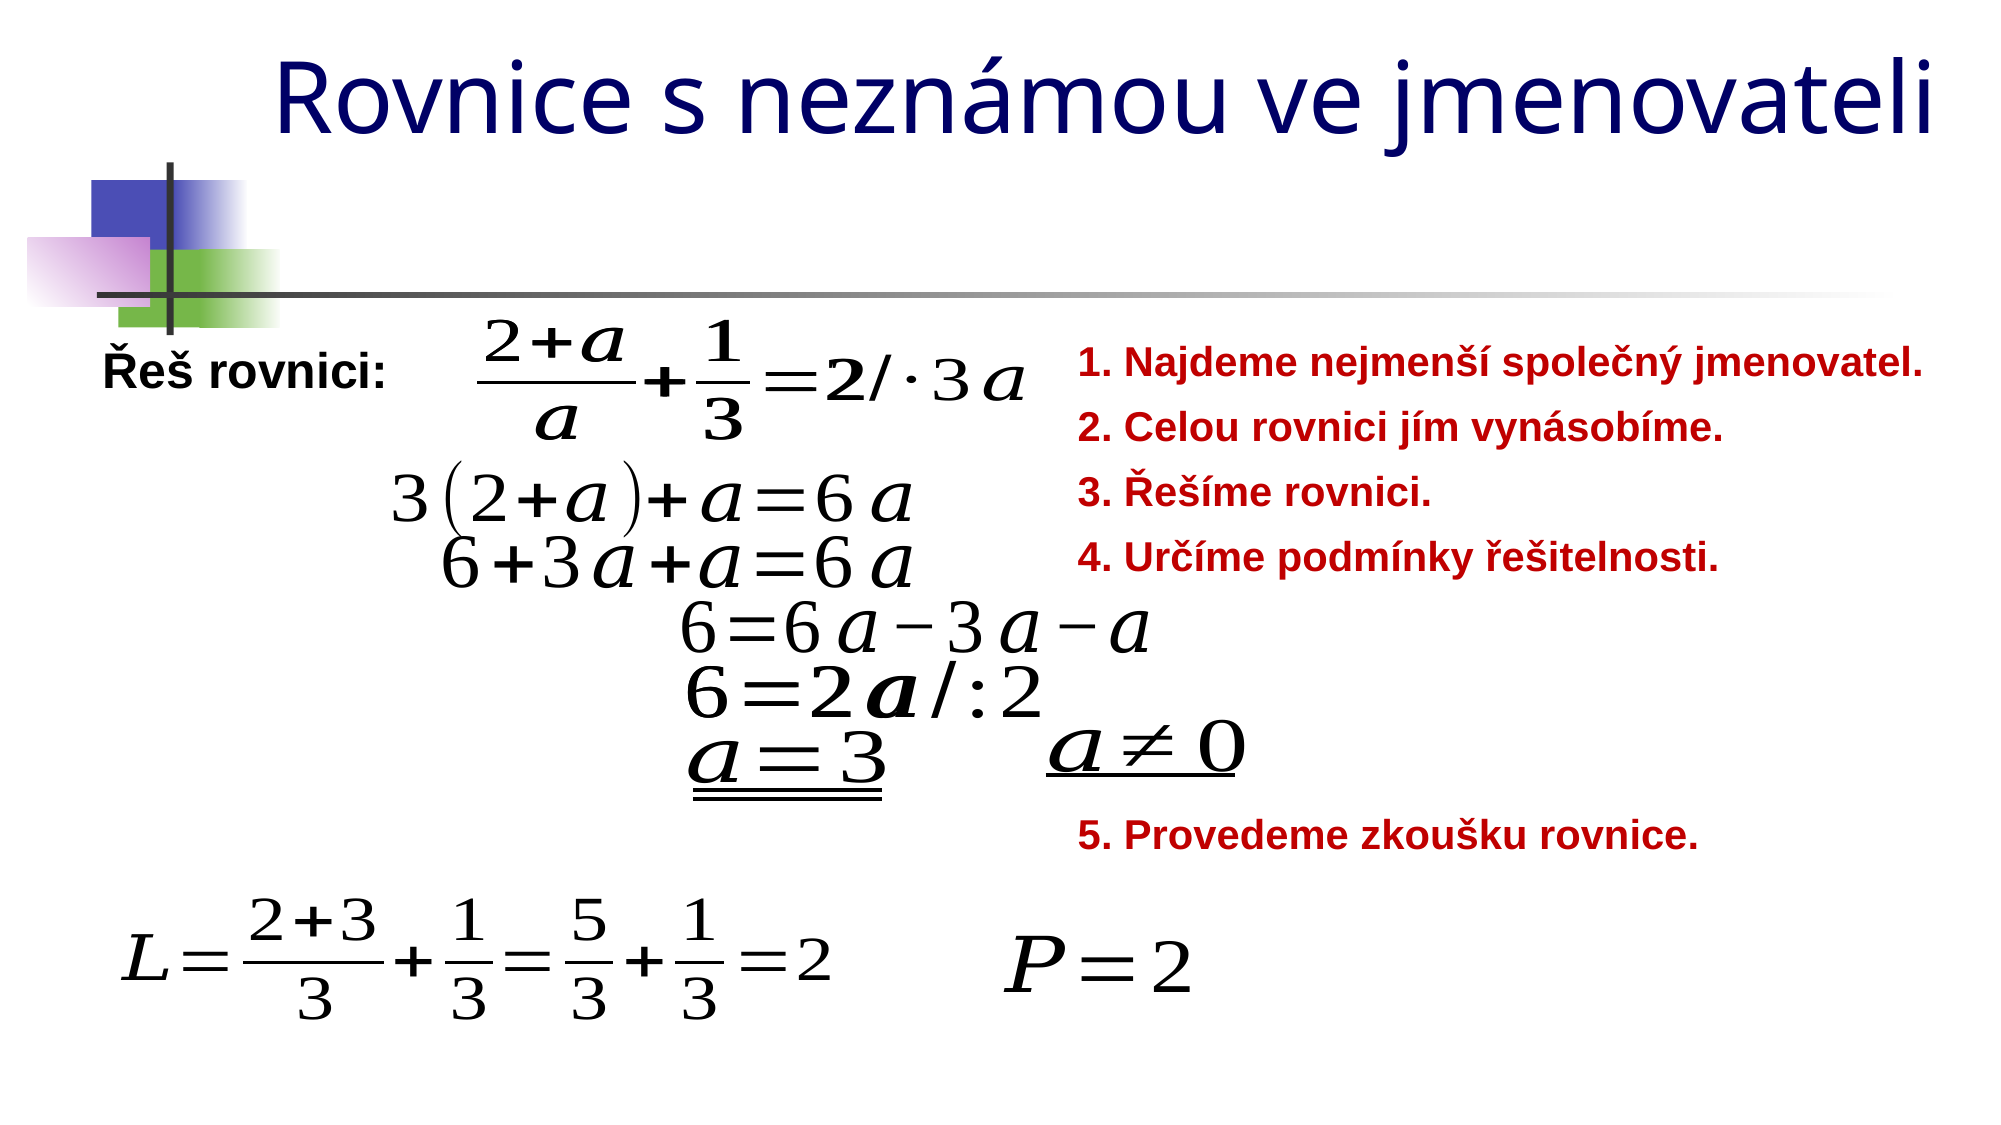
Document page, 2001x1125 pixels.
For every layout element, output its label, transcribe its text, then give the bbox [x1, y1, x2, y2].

title Rovnice s neznámou ve jmenovateli [209, 18, 2000, 169]
text_box 2. Celou rovnici jím vynásobíme. [1062, 389, 1792, 454]
text_box 3. Řešíme rovnici. [1062, 454, 1792, 519]
text_box 4. Určíme podmínky řešitelnosti. [1062, 519, 1792, 591]
text_box 5. Provedeme zkoušku rovnice. [1062, 797, 1792, 868]
text_box Řeš rovnici: [87, 333, 599, 405]
text_box 1. Najdeme nejmenší společný jmenovatel. [1062, 324, 1993, 396]
